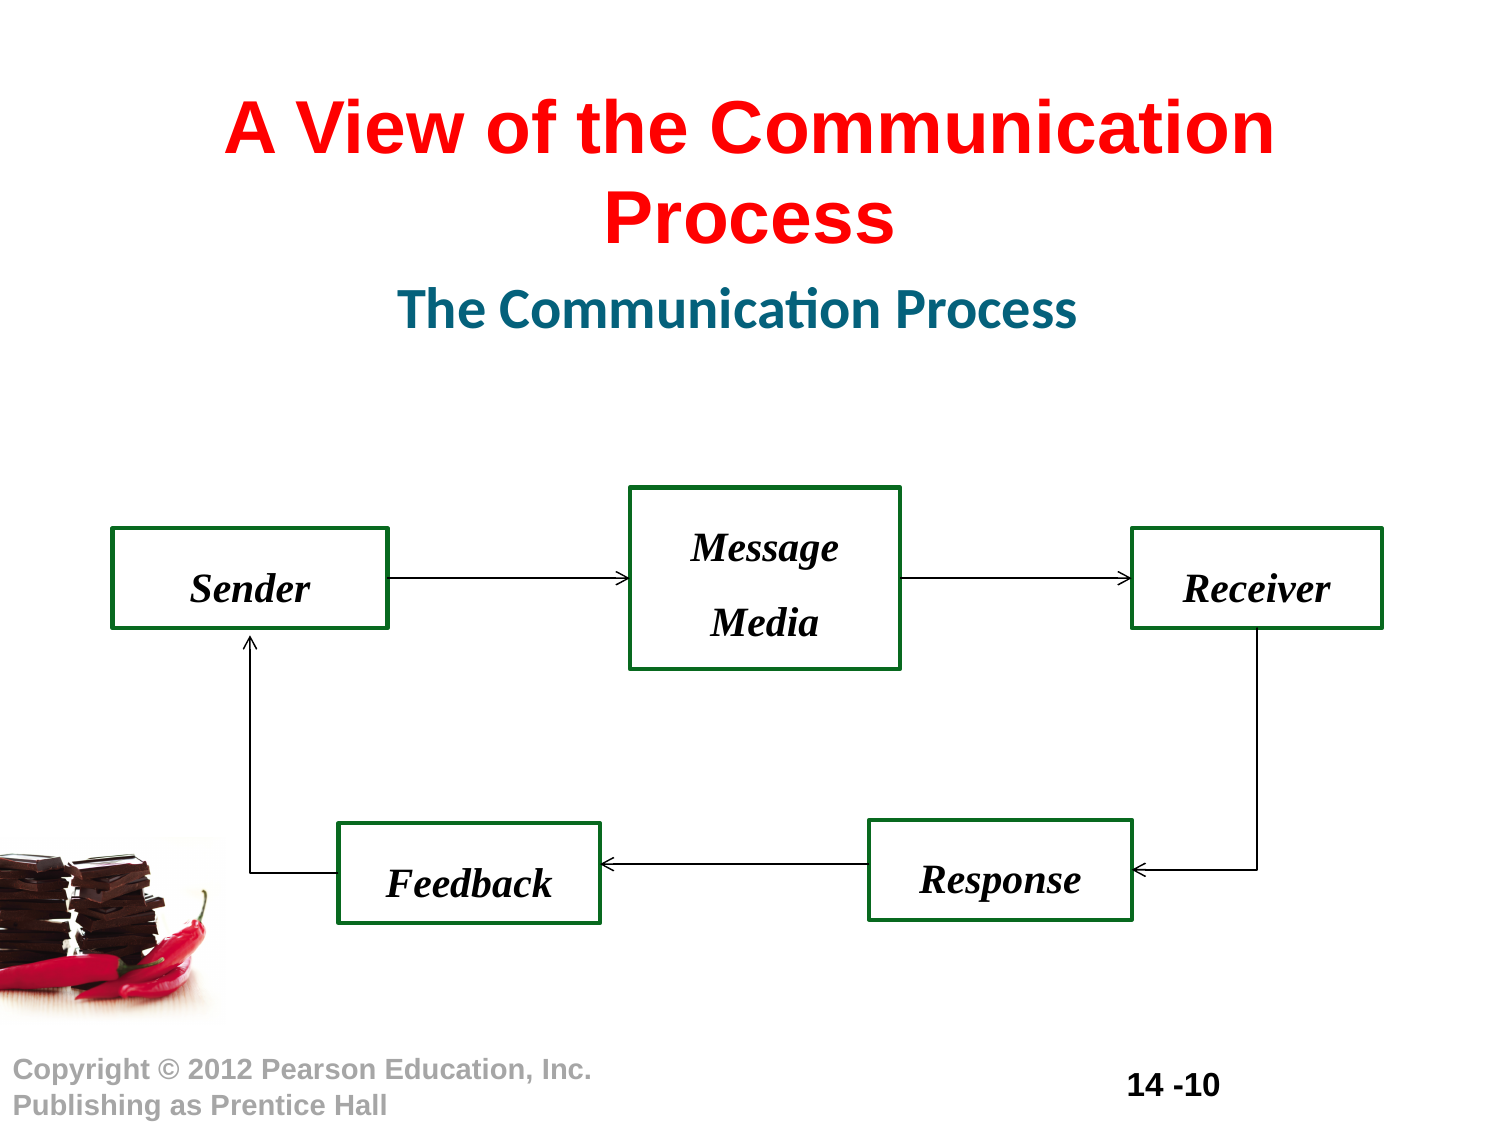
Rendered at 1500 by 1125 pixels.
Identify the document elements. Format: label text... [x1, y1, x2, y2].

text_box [112, 487, 1382, 924]
picture [0, 837, 226, 1025]
title A View of the Communication Process [112, 74, 1388, 263]
list The Communication Process [149, 262, 1326, 326]
